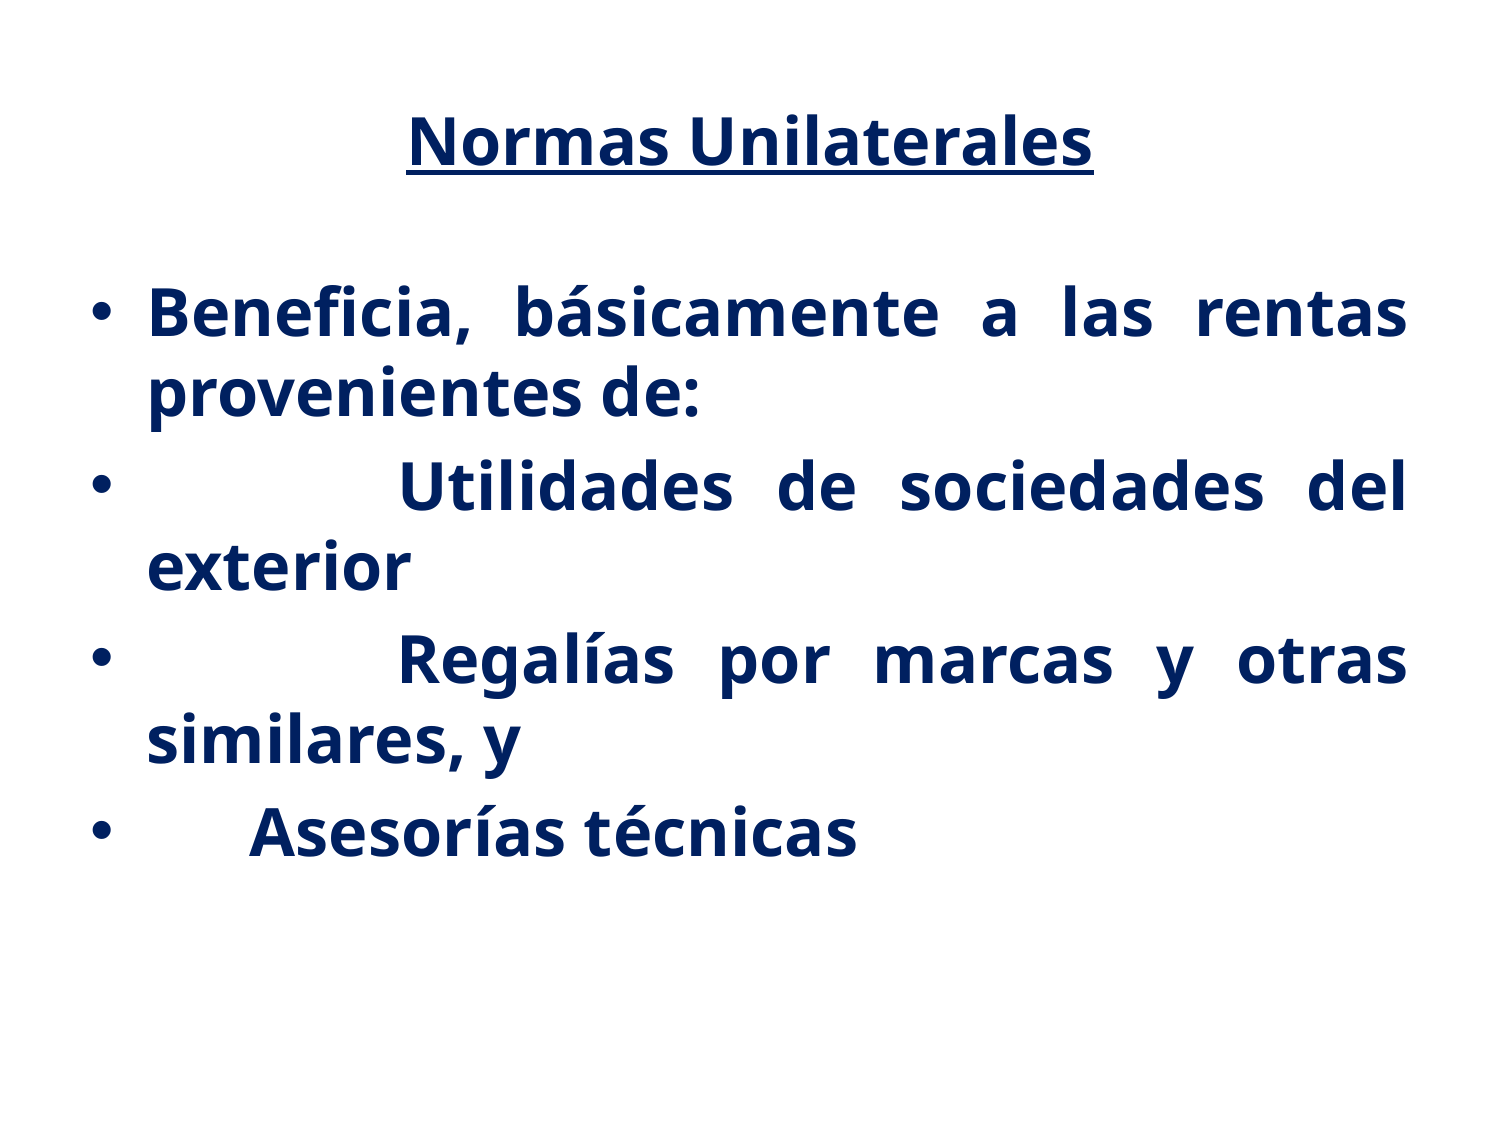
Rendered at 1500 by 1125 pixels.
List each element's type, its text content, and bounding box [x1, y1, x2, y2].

title Normas Unilaterales [74, 44, 1426, 233]
list Beneficia, básicamente a las rentas provenientes de: Utilidades de sociedades del exterior Regalías por marcas y otras similares, y Asesorías técnicas [74, 262, 1426, 1006]
